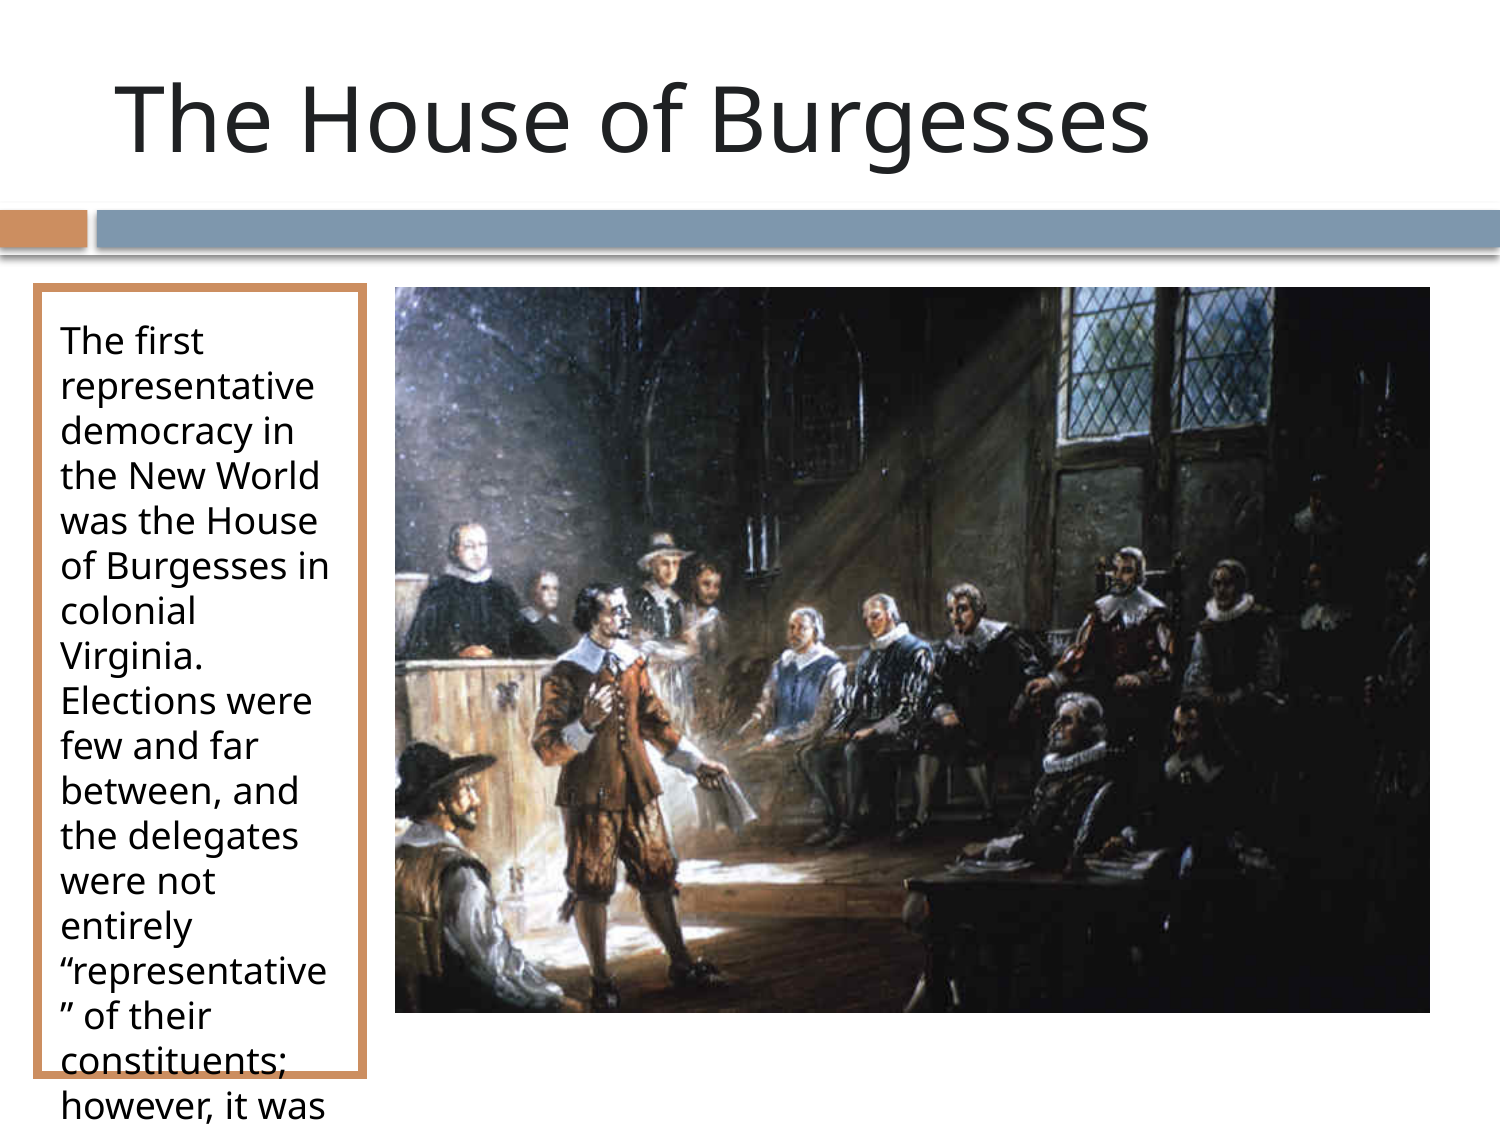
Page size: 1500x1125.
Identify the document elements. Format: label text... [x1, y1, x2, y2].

list The first representative democracy in the New World was the House of Burgesses in colonial Virginia. Elections were few and far between, and the delegates were not entirely “representative” of their constituents; however, it was a starting point. [33, 283, 367, 1079]
title The House of Burgesses [99, 44, 1425, 188]
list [394, 287, 1430, 1013]
